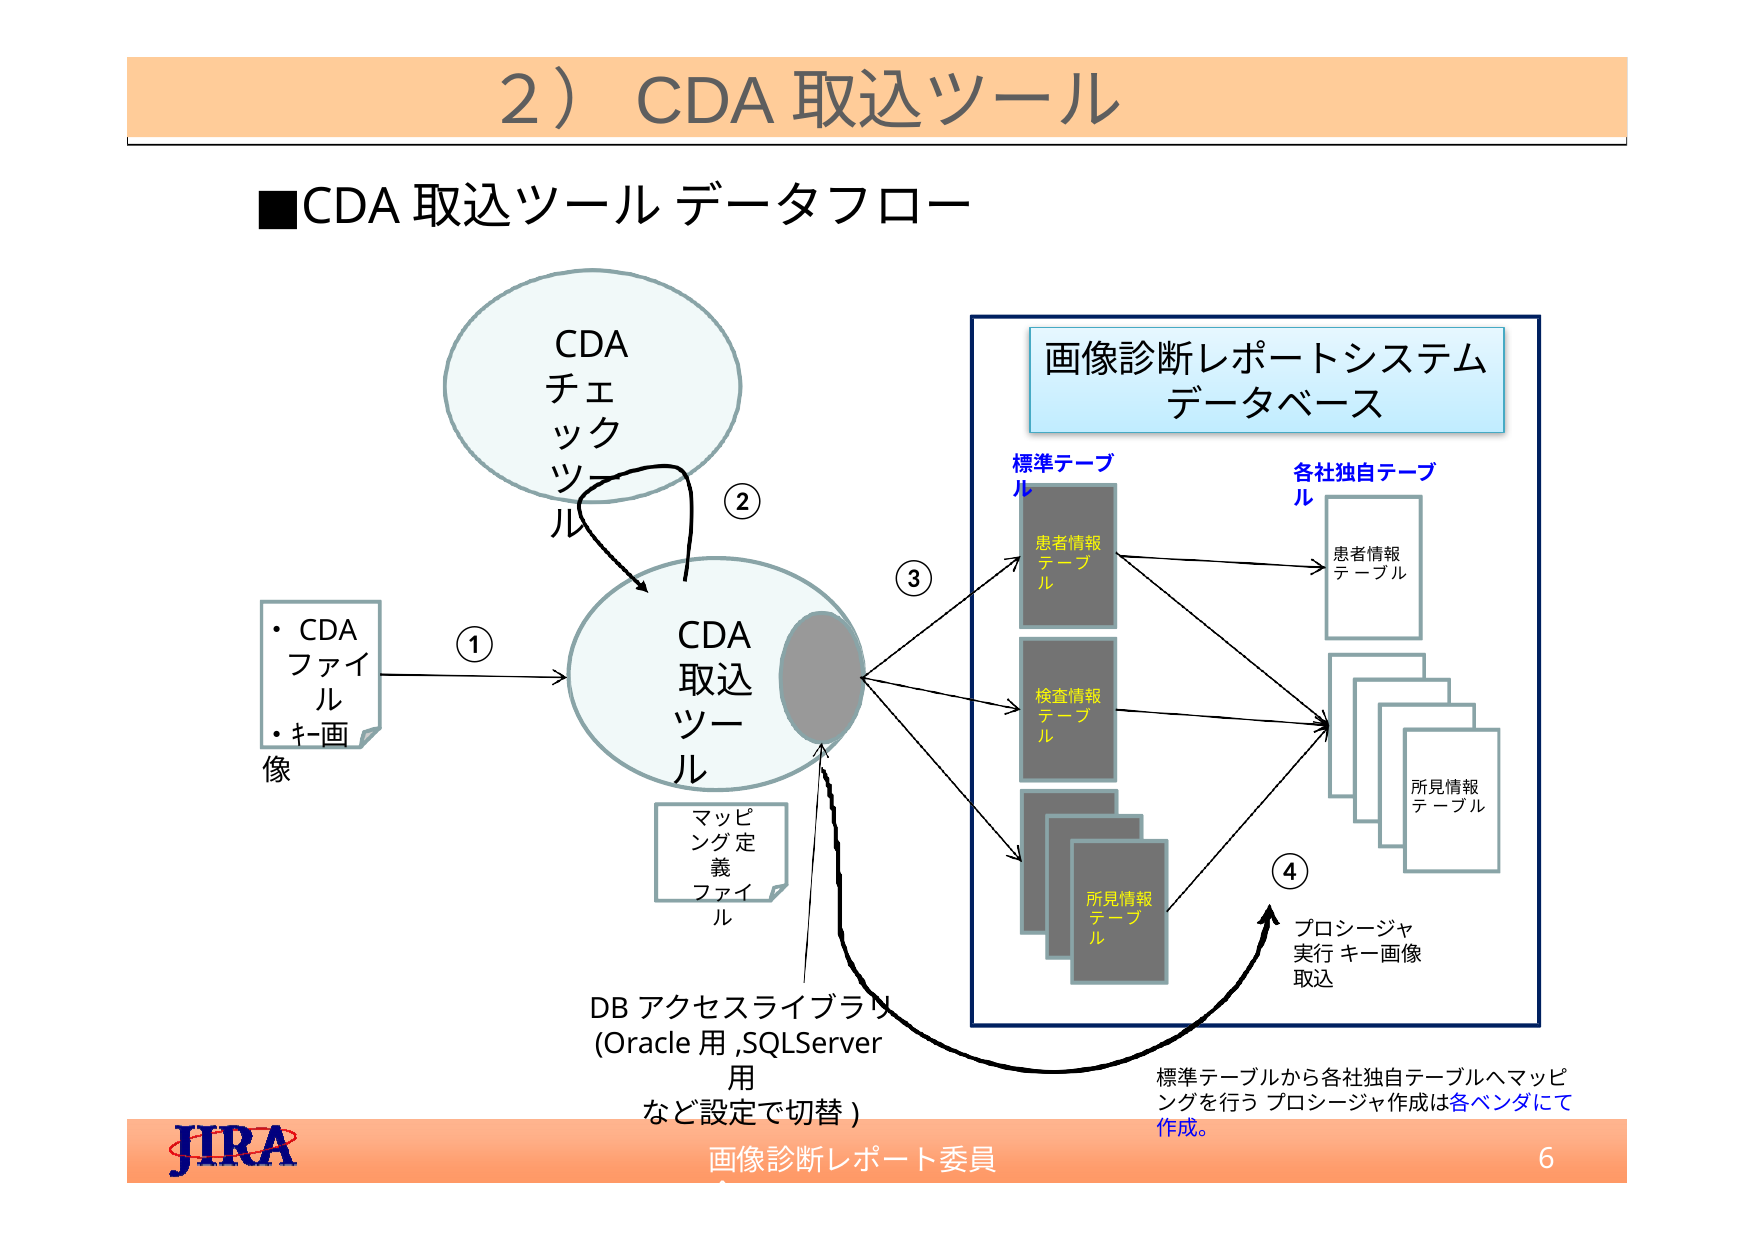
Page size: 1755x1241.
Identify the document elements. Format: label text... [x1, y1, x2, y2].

text_box ③ [874, 545, 950, 605]
text_box マッピング 定義 ファイル [682, 804, 762, 930]
text_box [1501, 314, 1542, 1028]
text_box 患者情報 テーブル [1033, 532, 1104, 593]
text_box ① [435, 612, 511, 672]
slide_number 6 [1533, 1140, 1579, 1241]
text_box 患者情報 テ ーブル [1330, 545, 1417, 584]
text_box 各社独⾃テーブル [1291, 459, 1451, 510]
text_box [259, 268, 1501, 1074]
text_box 画像診断レポートシステム データベース [1029, 327, 1505, 433]
text_box 所見情報 テーブル [1084, 888, 1156, 949]
text_box DBアクセスライブラリ (Oracle⽤,SQLServer⽤ など設定で切替) [579, 989, 904, 1130]
text_box 標準テーブルから各社独⾃テーブルへマッピングを⾏う プロシージャ作成は各ベンダにて作成。 [1154, 1064, 1588, 1140]
picture [127, 1119, 1533, 1183]
text_box 検査情報 テーブル [1033, 686, 1104, 747]
text_box ② [702, 469, 778, 529]
text_box プロシージャ実⾏ キー画像取込 [1291, 915, 1434, 991]
picture [1579, 1119, 1627, 1183]
text_box ■CDA取込ツール データフロー [252, 173, 1117, 234]
text_box ２）CDA取込ツール [127, 57, 1627, 138]
text_box CDA チェック ツール [541, 319, 646, 545]
footer 画像診断レポート委員会 [706, 1141, 1005, 1241]
text_box ・CDA ファイル ・ｷｰ画像 [260, 611, 379, 787]
text_box ④ [1250, 838, 1326, 899]
text_box 所見情報 テ ーブル [1409, 777, 1495, 817]
text_box 標準テーブル [1010, 450, 1128, 501]
